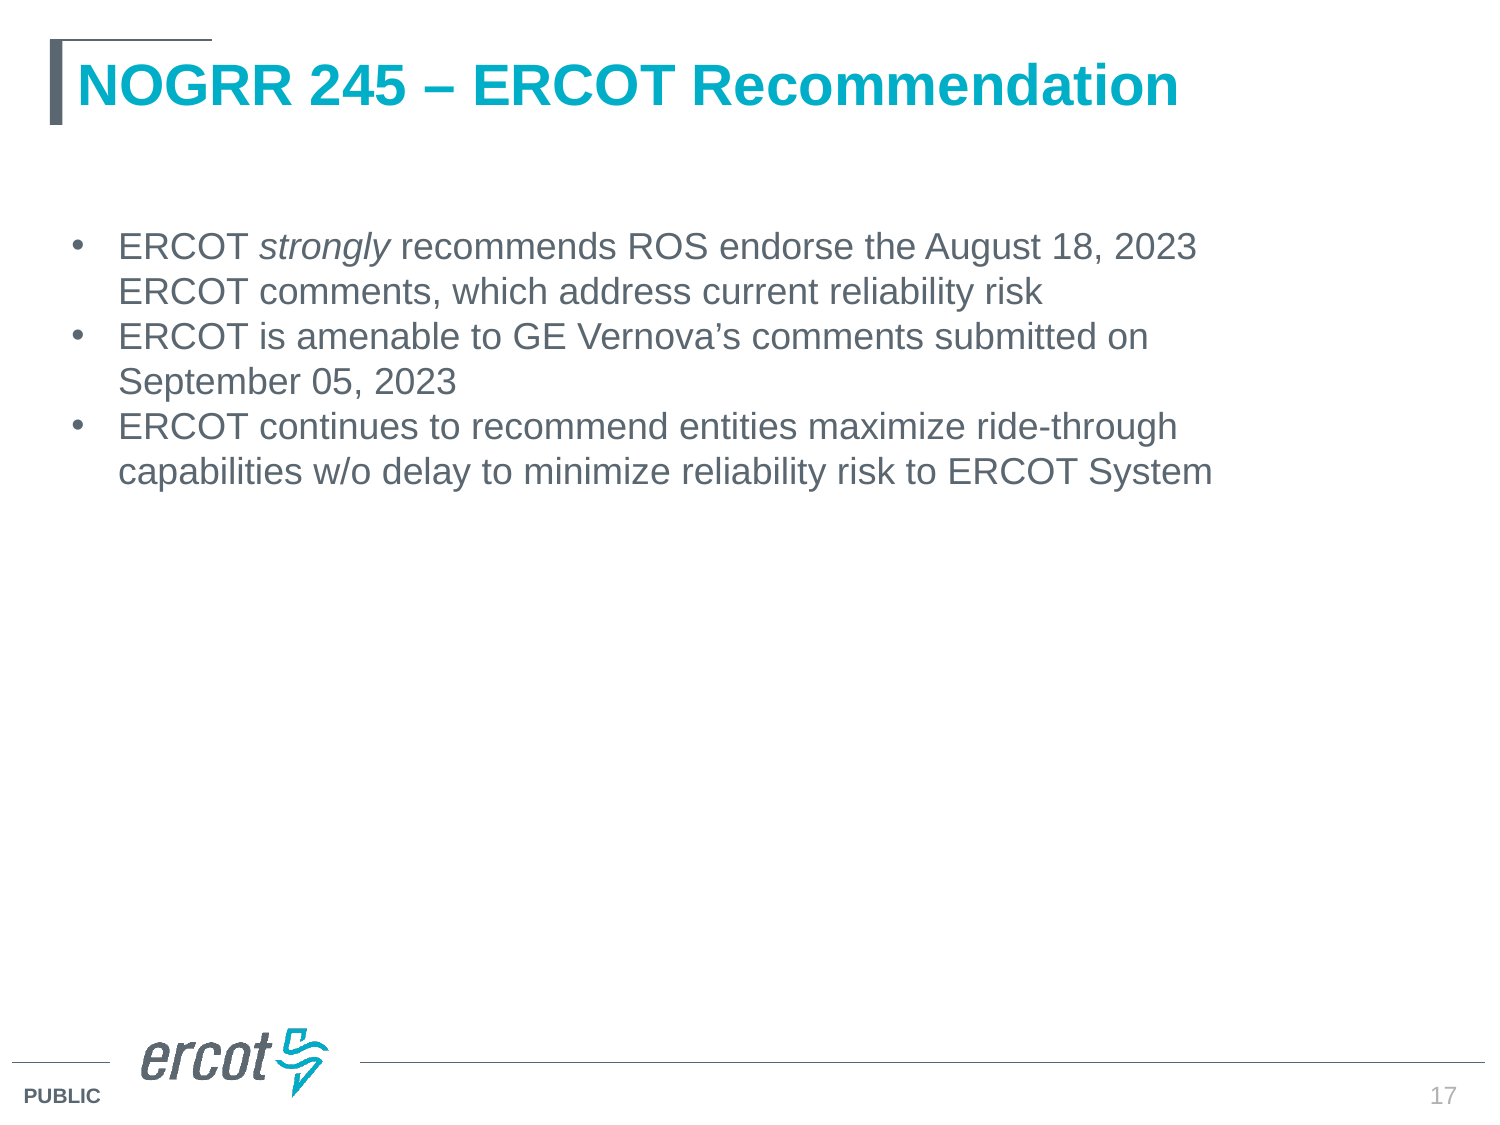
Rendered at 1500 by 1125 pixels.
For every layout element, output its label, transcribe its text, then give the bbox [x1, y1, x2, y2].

text_box ERCOT strongly recommends ROS endorse the August 18, 2023 ERCOT comments, which address current reliability risk ERCOT is amenable to GE Vernova’s comments submitted on September 05, 2023 ERCOT continues to recommend entities maximize ride-through capabilities w/o delay to minimize reliability risk to ERCOT System [56, 169, 1345, 535]
picture [137, 1024, 332, 1100]
slide_number 17 [1400, 1076, 1488, 1113]
title NOGRR 245 – ERCOT Recommendation [62, 39, 1450, 125]
